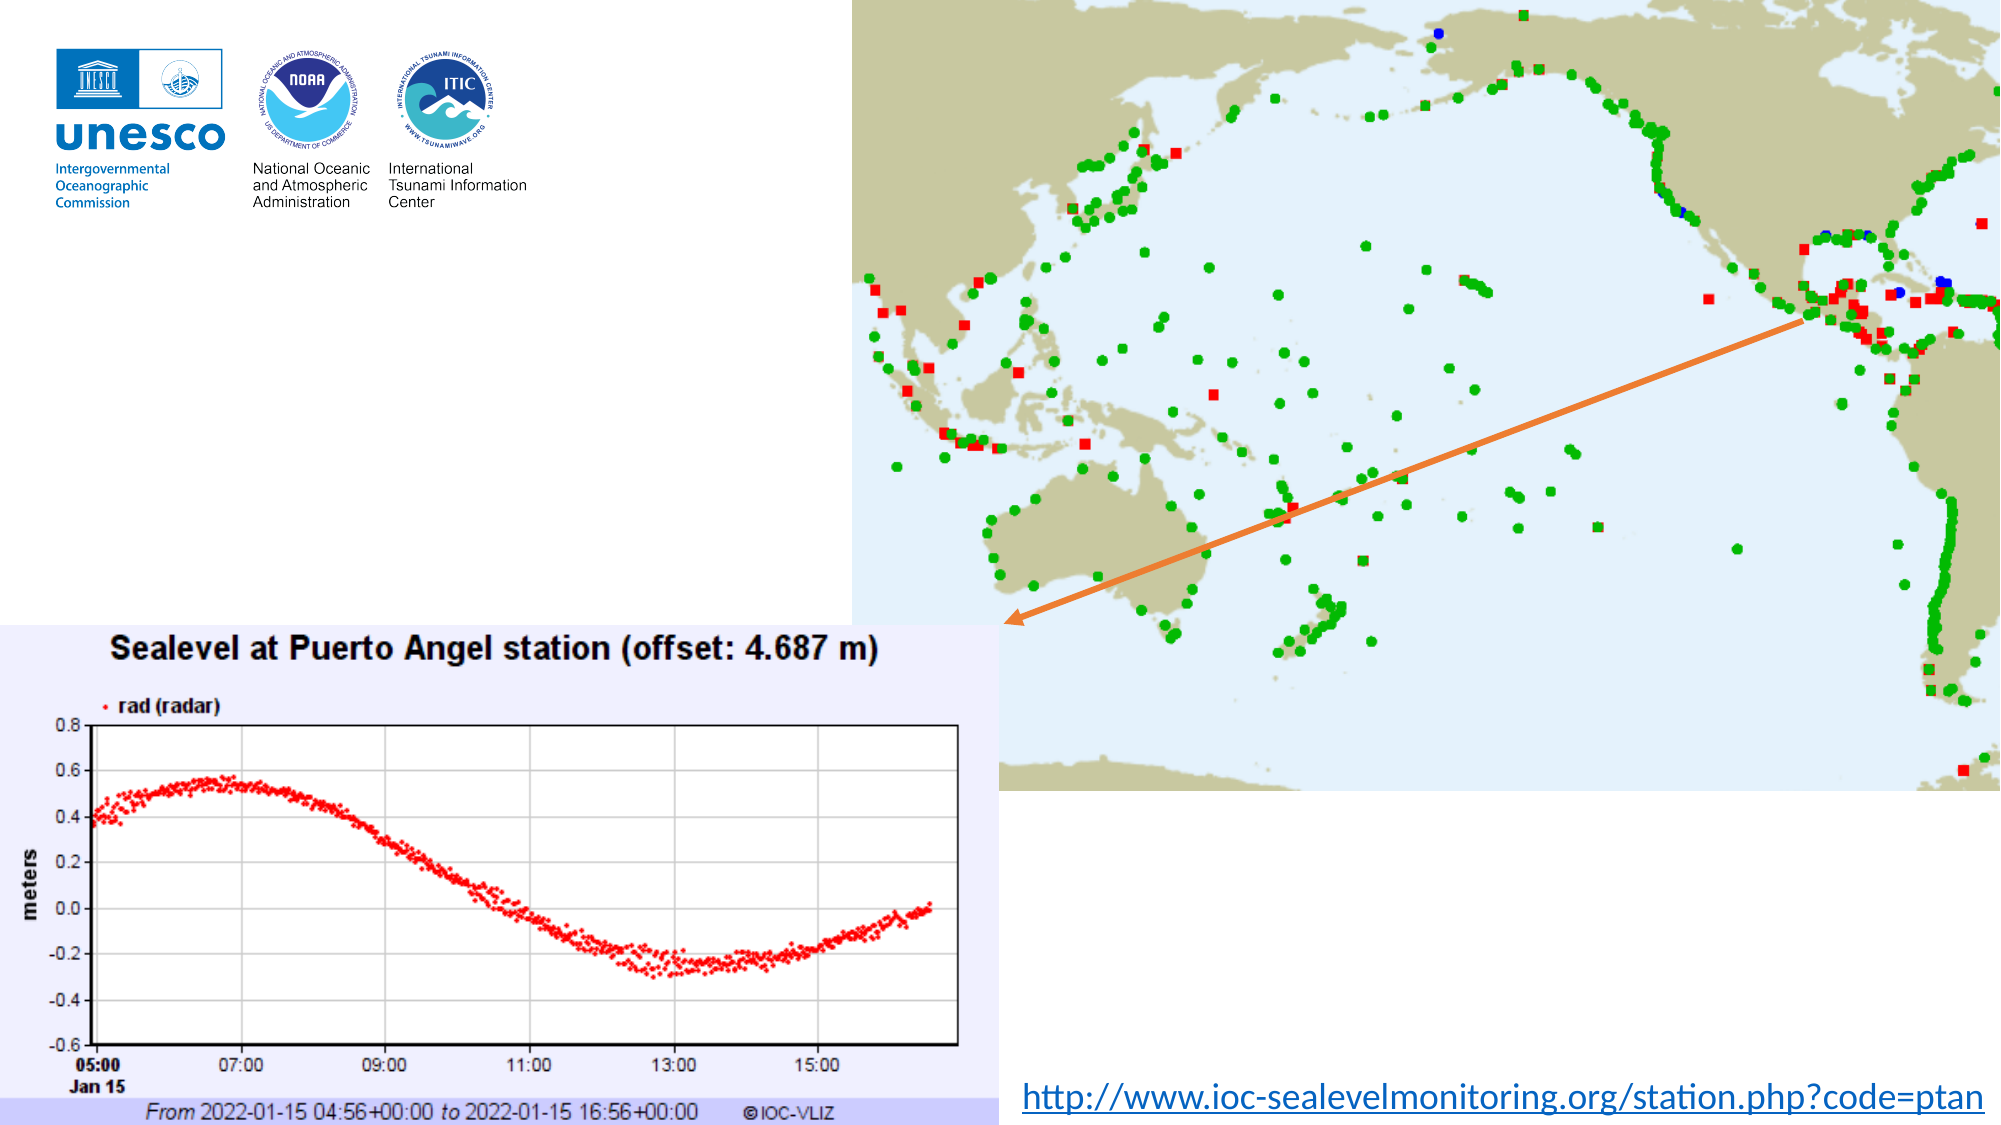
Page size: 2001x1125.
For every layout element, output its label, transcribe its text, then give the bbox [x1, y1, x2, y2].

picture [0, 0, 2000, 1125]
text_box http://www.ioc-sealevelmonitoring.org/station.php?code=ptan [999, 1064, 2000, 1125]
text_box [1003, 320, 1804, 624]
picture [43, 35, 527, 221]
